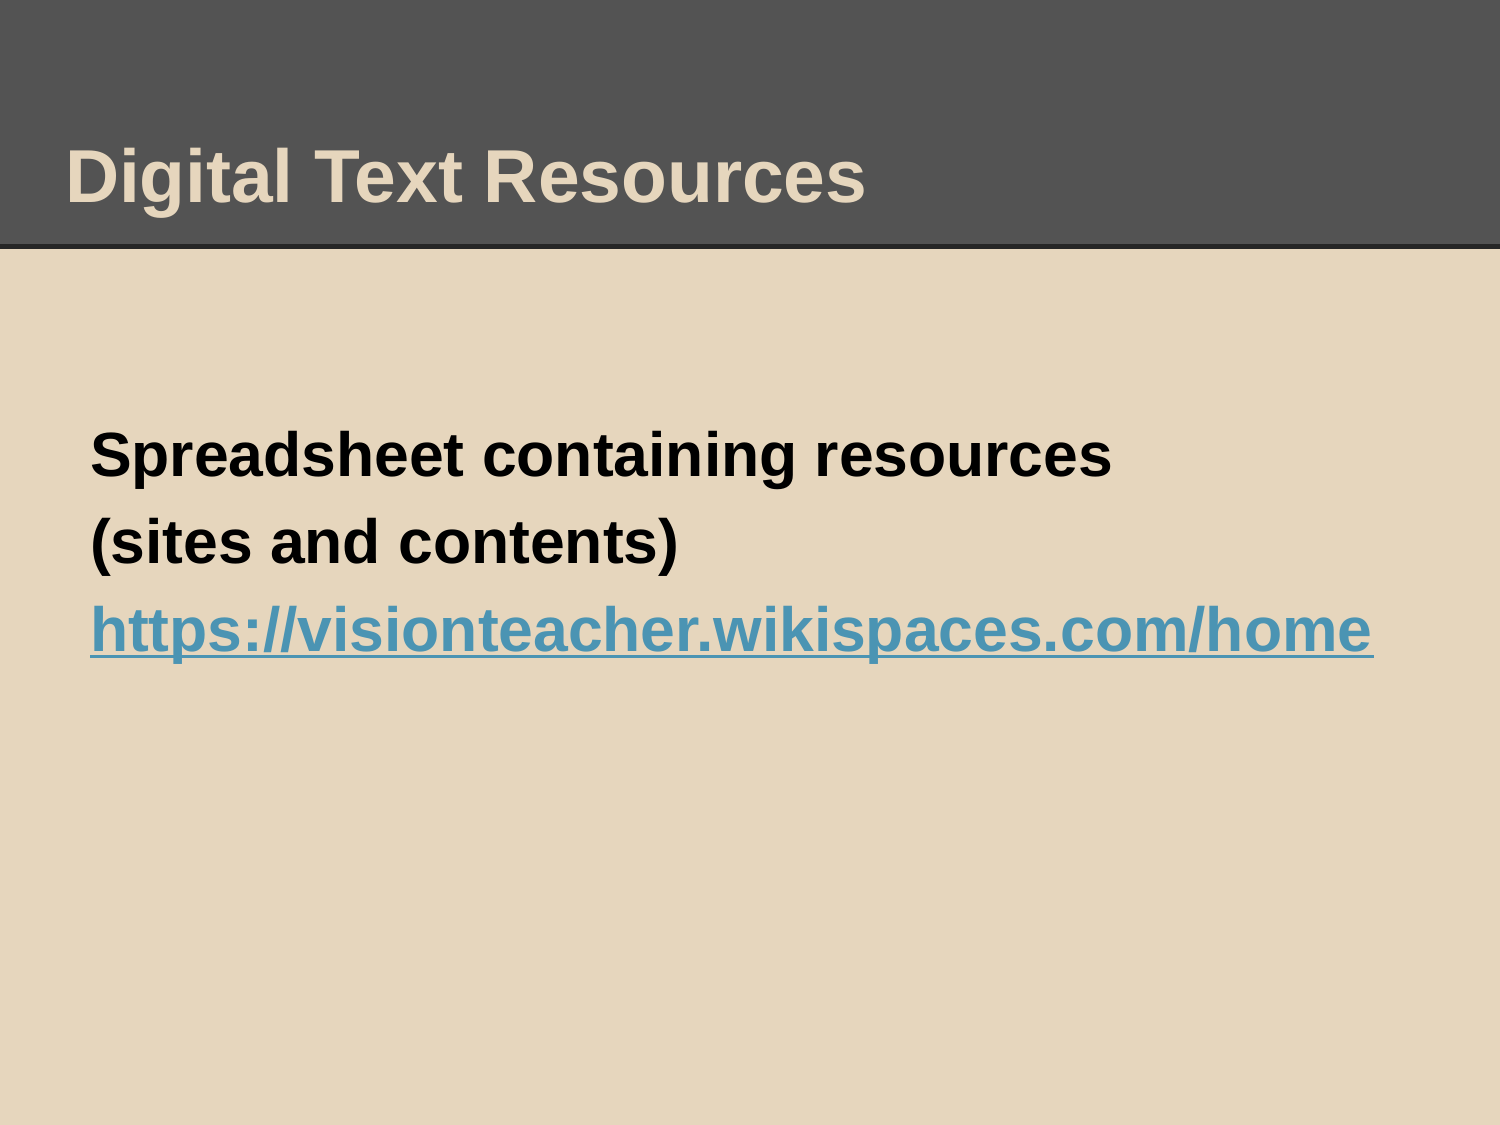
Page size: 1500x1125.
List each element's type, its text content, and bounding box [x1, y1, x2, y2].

title Digital Text Resources [12, 14, 1363, 233]
list Spreadsheet containing resources (sites and contents) https://visionteacher.wikispaces.com/home [75, 336, 1425, 1004]
